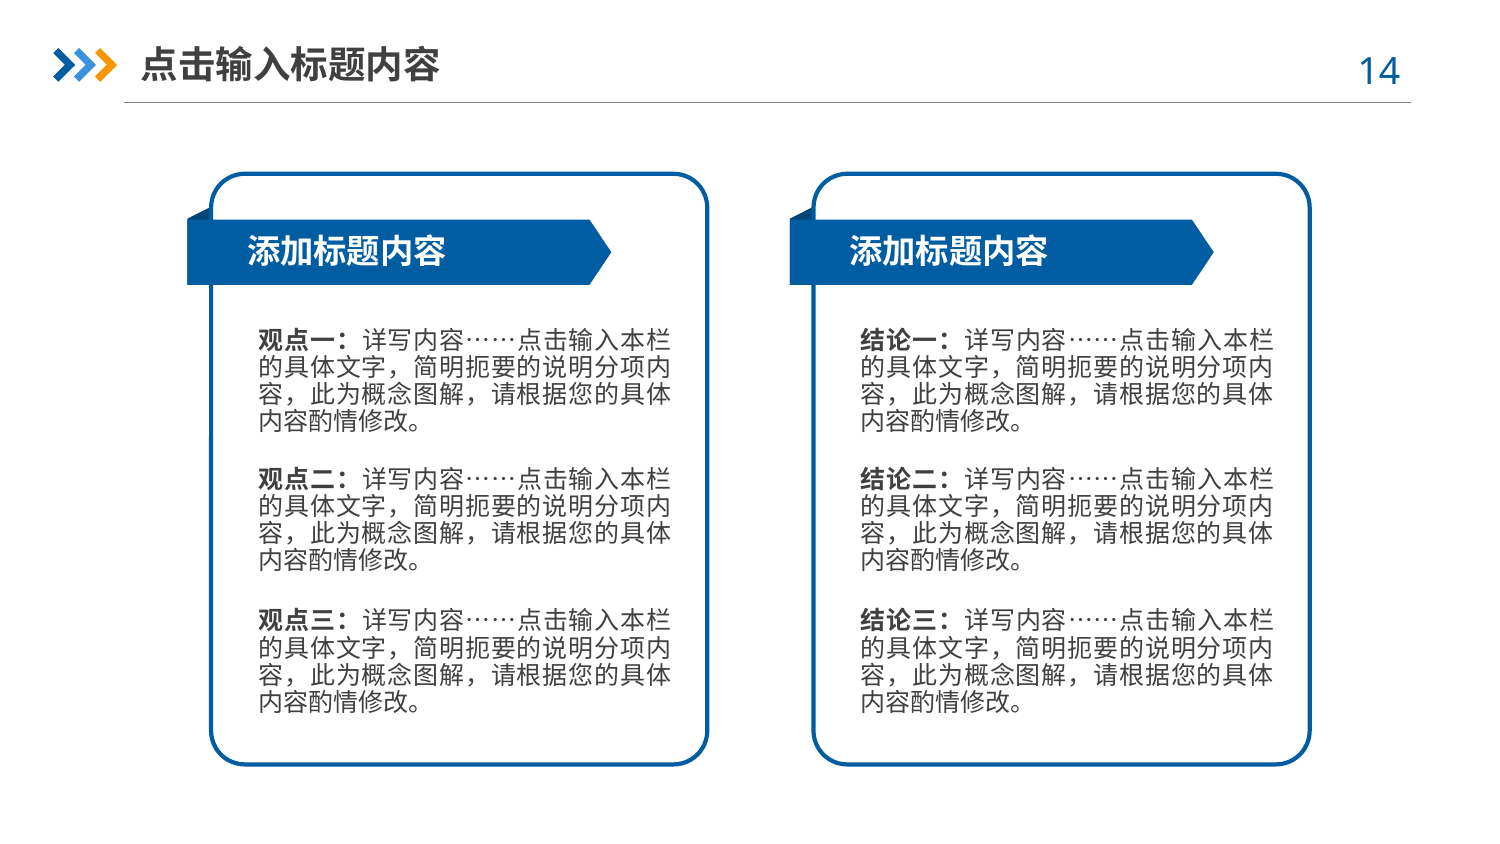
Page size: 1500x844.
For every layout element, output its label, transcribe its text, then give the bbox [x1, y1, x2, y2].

text_box 观点一：详写内容……点击输入本栏的具体文字，简明扼要的说明分项内容，此为概念图解，请根据您的具体内容酌情修改。 [258, 327, 672, 436]
text_box 添加标题内容 [247, 230, 526, 271]
text_box 结论一：详写内容……点击输入本栏的具体文字，简明扼要的说明分项内容，此为概念图解，请根据您的具体内容酌情修改。 [860, 327, 1275, 436]
text_box 观点二：详写内容……点击输入本栏的具体文字，简明扼要的说明分项内容，此为概念图解，请根据您的具体内容酌情修改。 [258, 466, 672, 575]
text_box 添加标题内容 [849, 230, 1129, 271]
text_box [811, 171, 1312, 767]
text_box 观点三：详写内容……点击输入本栏的具体文字，简明扼要的说明分项内容，此为概念图解，请根据您的具体内容酌情修改。 [258, 607, 672, 717]
text_box 结论二：详写内容……点击输入本栏的具体文字，简明扼要的说明分项内容，此为概念图解，请根据您的具体内容酌情修改。 [860, 466, 1275, 575]
text_box 点击输入标题内容 [140, 32, 491, 95]
text_box [185, 217, 614, 287]
text_box [185, 205, 209, 218]
text_box 结论三：详写内容……点击输入本栏的具体文字，简明扼要的说明分项内容，此为概念图解，请根据您的具体内容酌情修改。 [860, 607, 1275, 717]
text_box [788, 205, 811, 217]
text_box [787, 217, 1216, 287]
text_box [208, 171, 710, 767]
